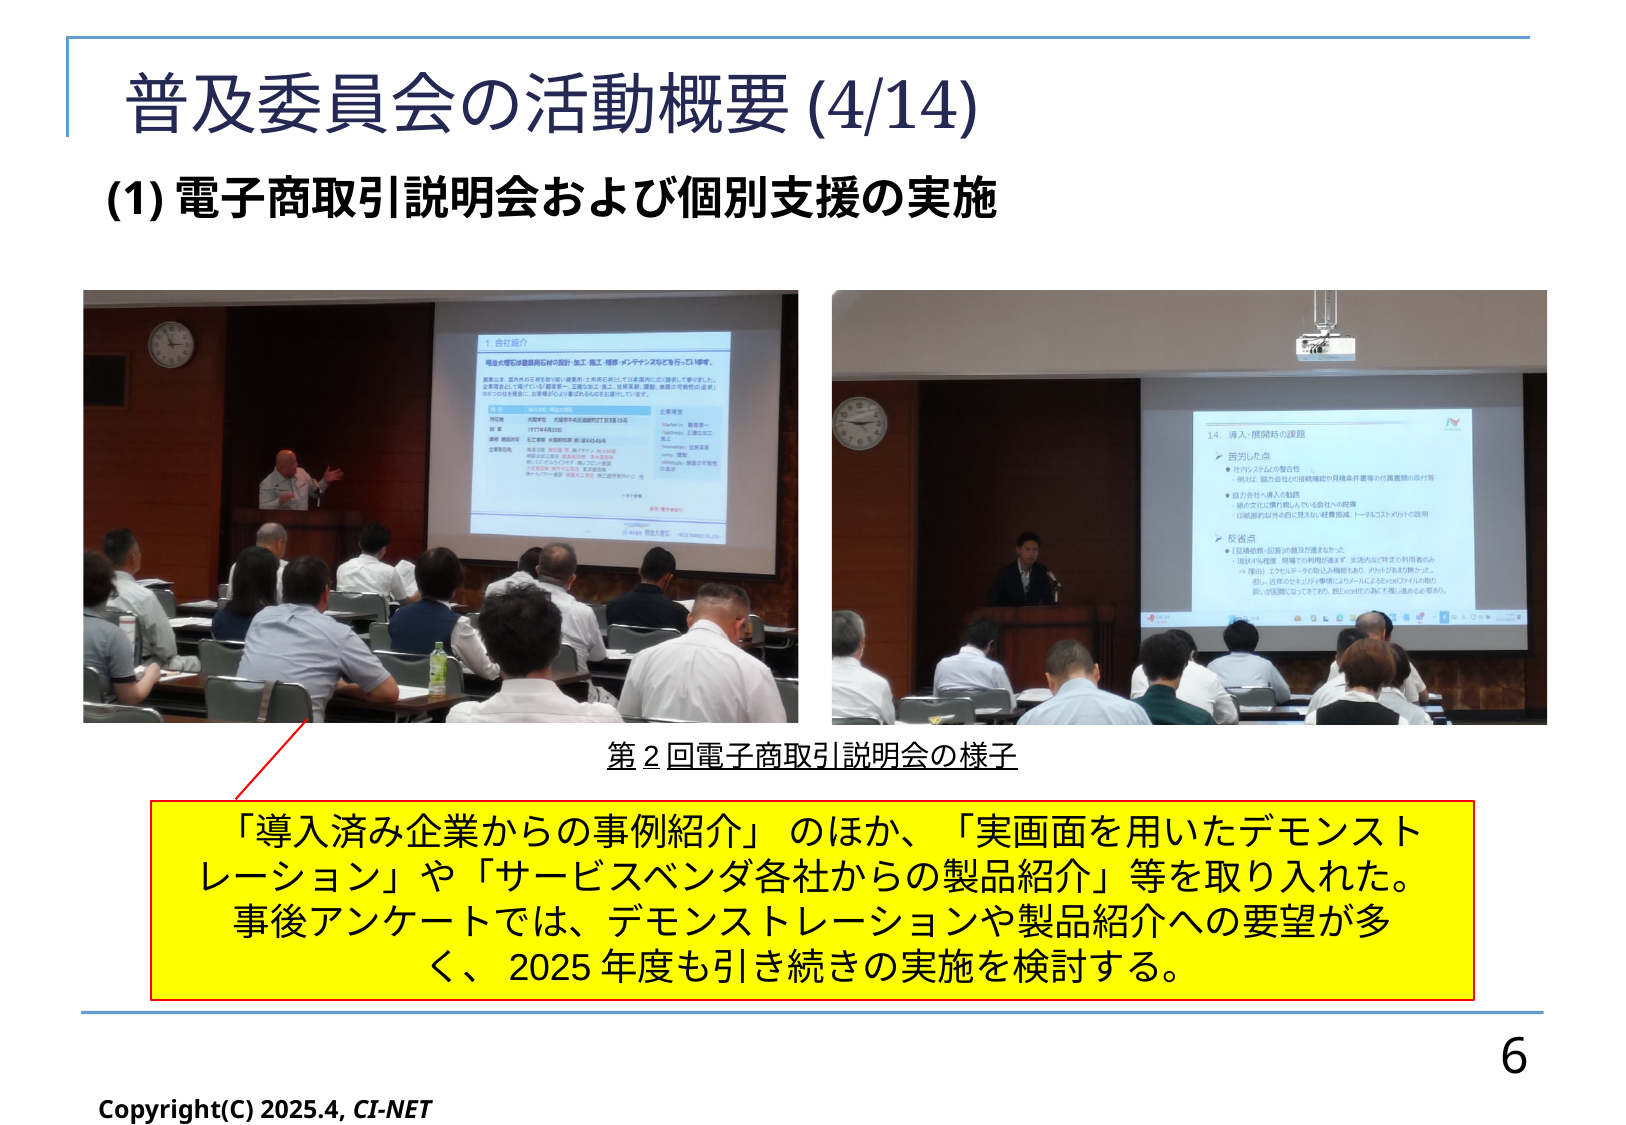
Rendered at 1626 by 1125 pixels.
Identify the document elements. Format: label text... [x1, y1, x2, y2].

title 普及委員会の活動概要(4/14) [108, 54, 1572, 242]
text_box 第2回電子商取引説明会の様子 [292, 729, 1333, 780]
text_box (1)電子商取引説明会および個別支援の実施 [91, 160, 1550, 231]
picture [83, 290, 799, 723]
slide_number 6 [1164, 1024, 1544, 1100]
text_box 「導入済み企業からの事例紹介」 のほか、「実画面を用いたデモンストレーション」や「サービスベンダ各社からの製品紹介」等を取り入れた。 事後アンケートでは、デモンストレーションや製品紹介への要望が多く、2025年度も引き続きの実施を検討する。 [151, 731, 1474, 1000]
picture [831, 290, 1548, 725]
